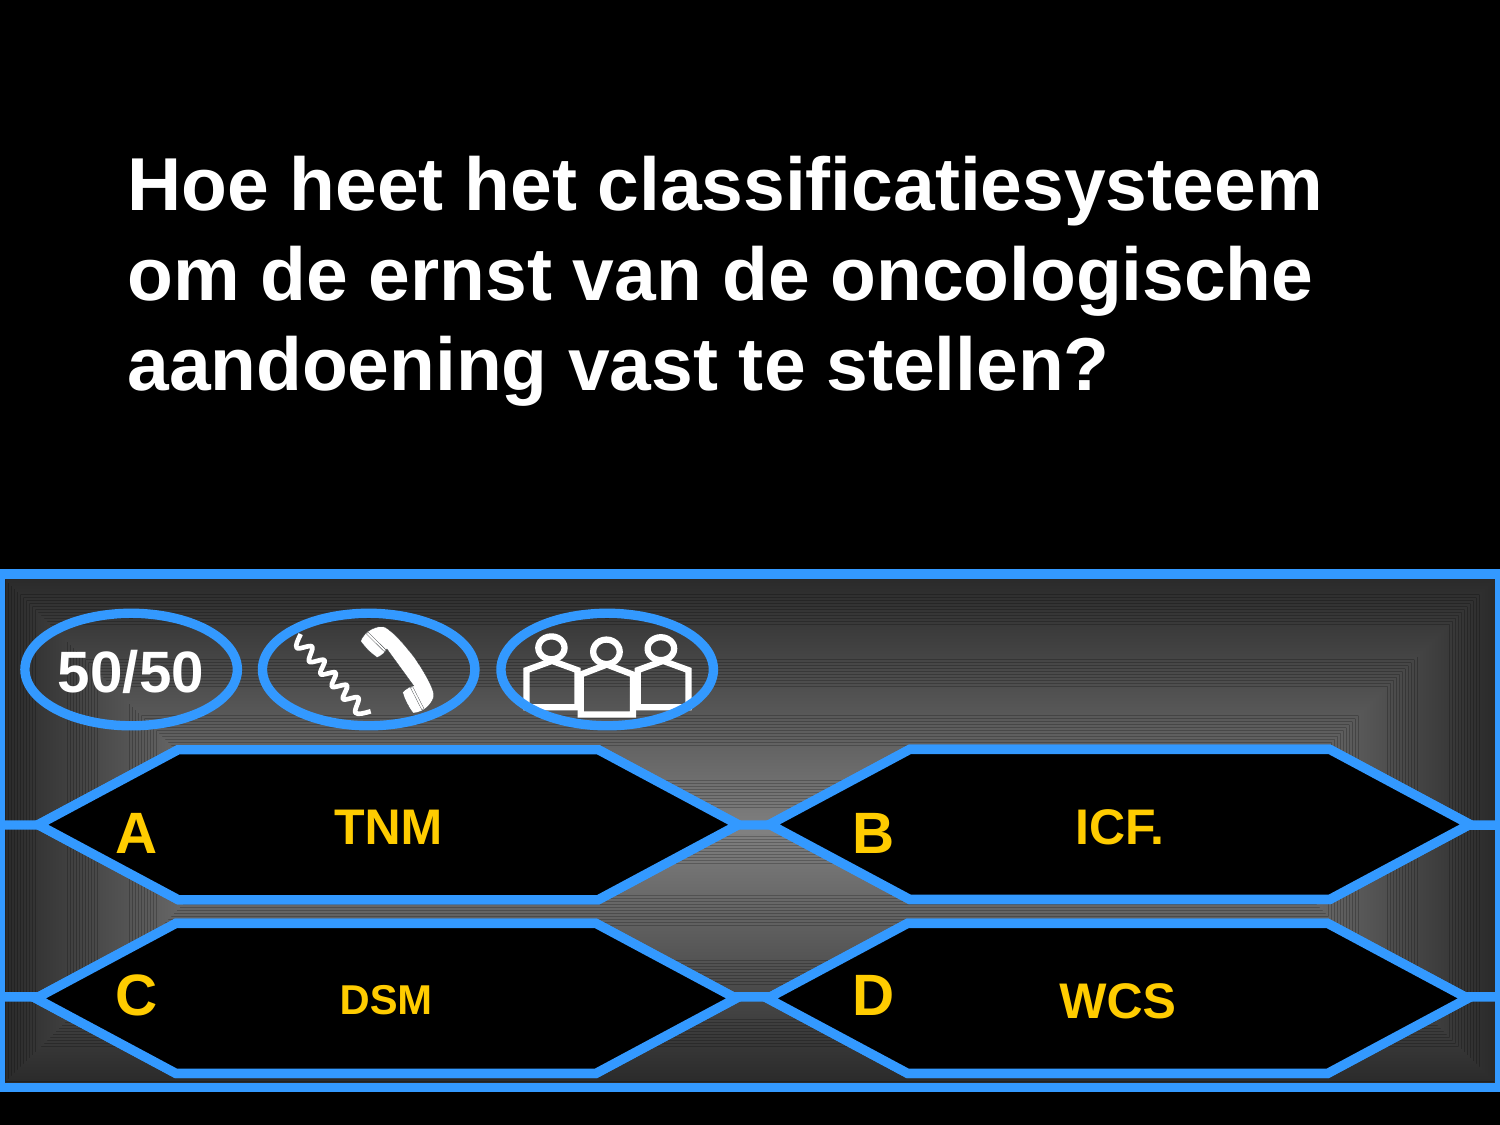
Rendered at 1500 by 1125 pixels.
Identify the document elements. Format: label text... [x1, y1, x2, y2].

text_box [0, 574, 1500, 1088]
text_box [324, 624, 435, 730]
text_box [526, 636, 689, 715]
title Hoe heet het classificatiesysteem om de ernst van de oncologische aandoening vast te stellen? [112, 87, 1388, 455]
